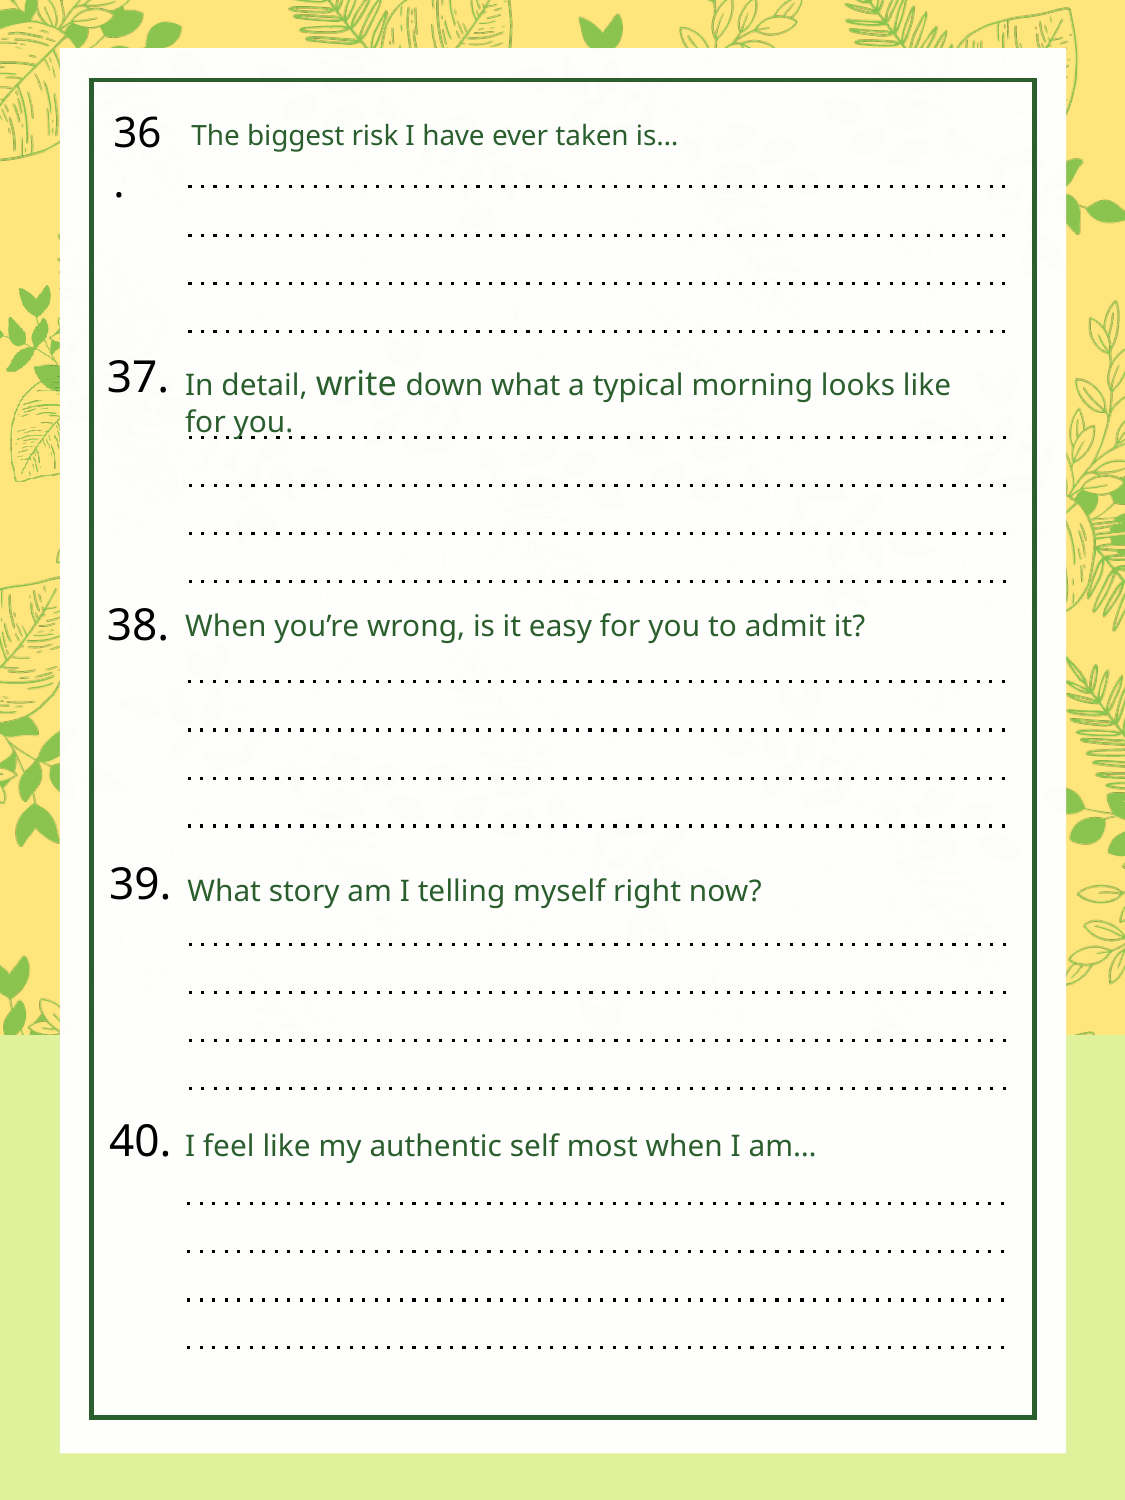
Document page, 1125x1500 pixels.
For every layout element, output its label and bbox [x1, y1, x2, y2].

text_box [188, 186, 1014, 332]
text_box [188, 943, 1014, 1089]
text_box [0, 0, 1125, 1125]
text_box [186, 1203, 1013, 1348]
text_box [187, 681, 1014, 827]
text_box [0, 1131, 1125, 1500]
text_box [59, 47, 1067, 1454]
text_box [188, 436, 1014, 582]
